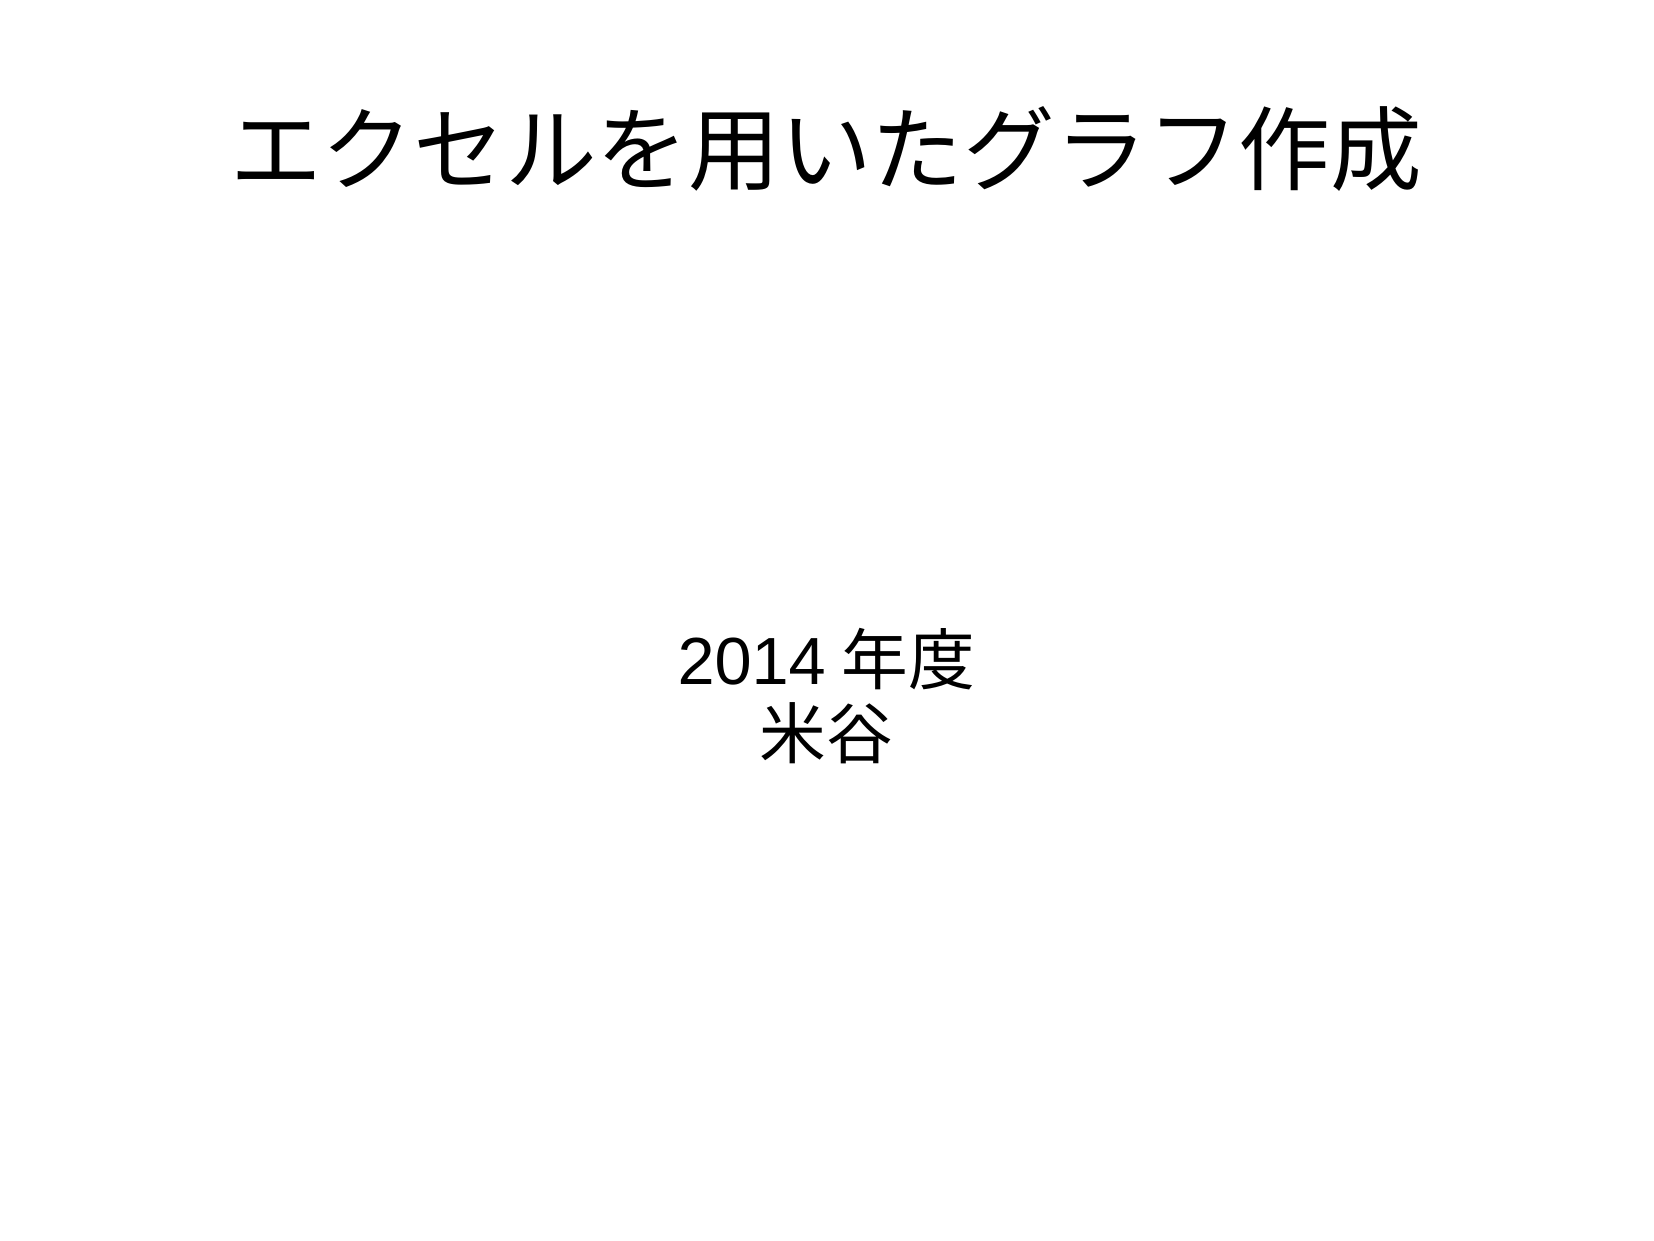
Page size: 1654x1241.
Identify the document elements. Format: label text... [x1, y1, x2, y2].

subtitle 2014年度 米谷 [82, 297, 1571, 1102]
title エクセルを用いたグラフ作成 [82, 49, 1571, 257]
